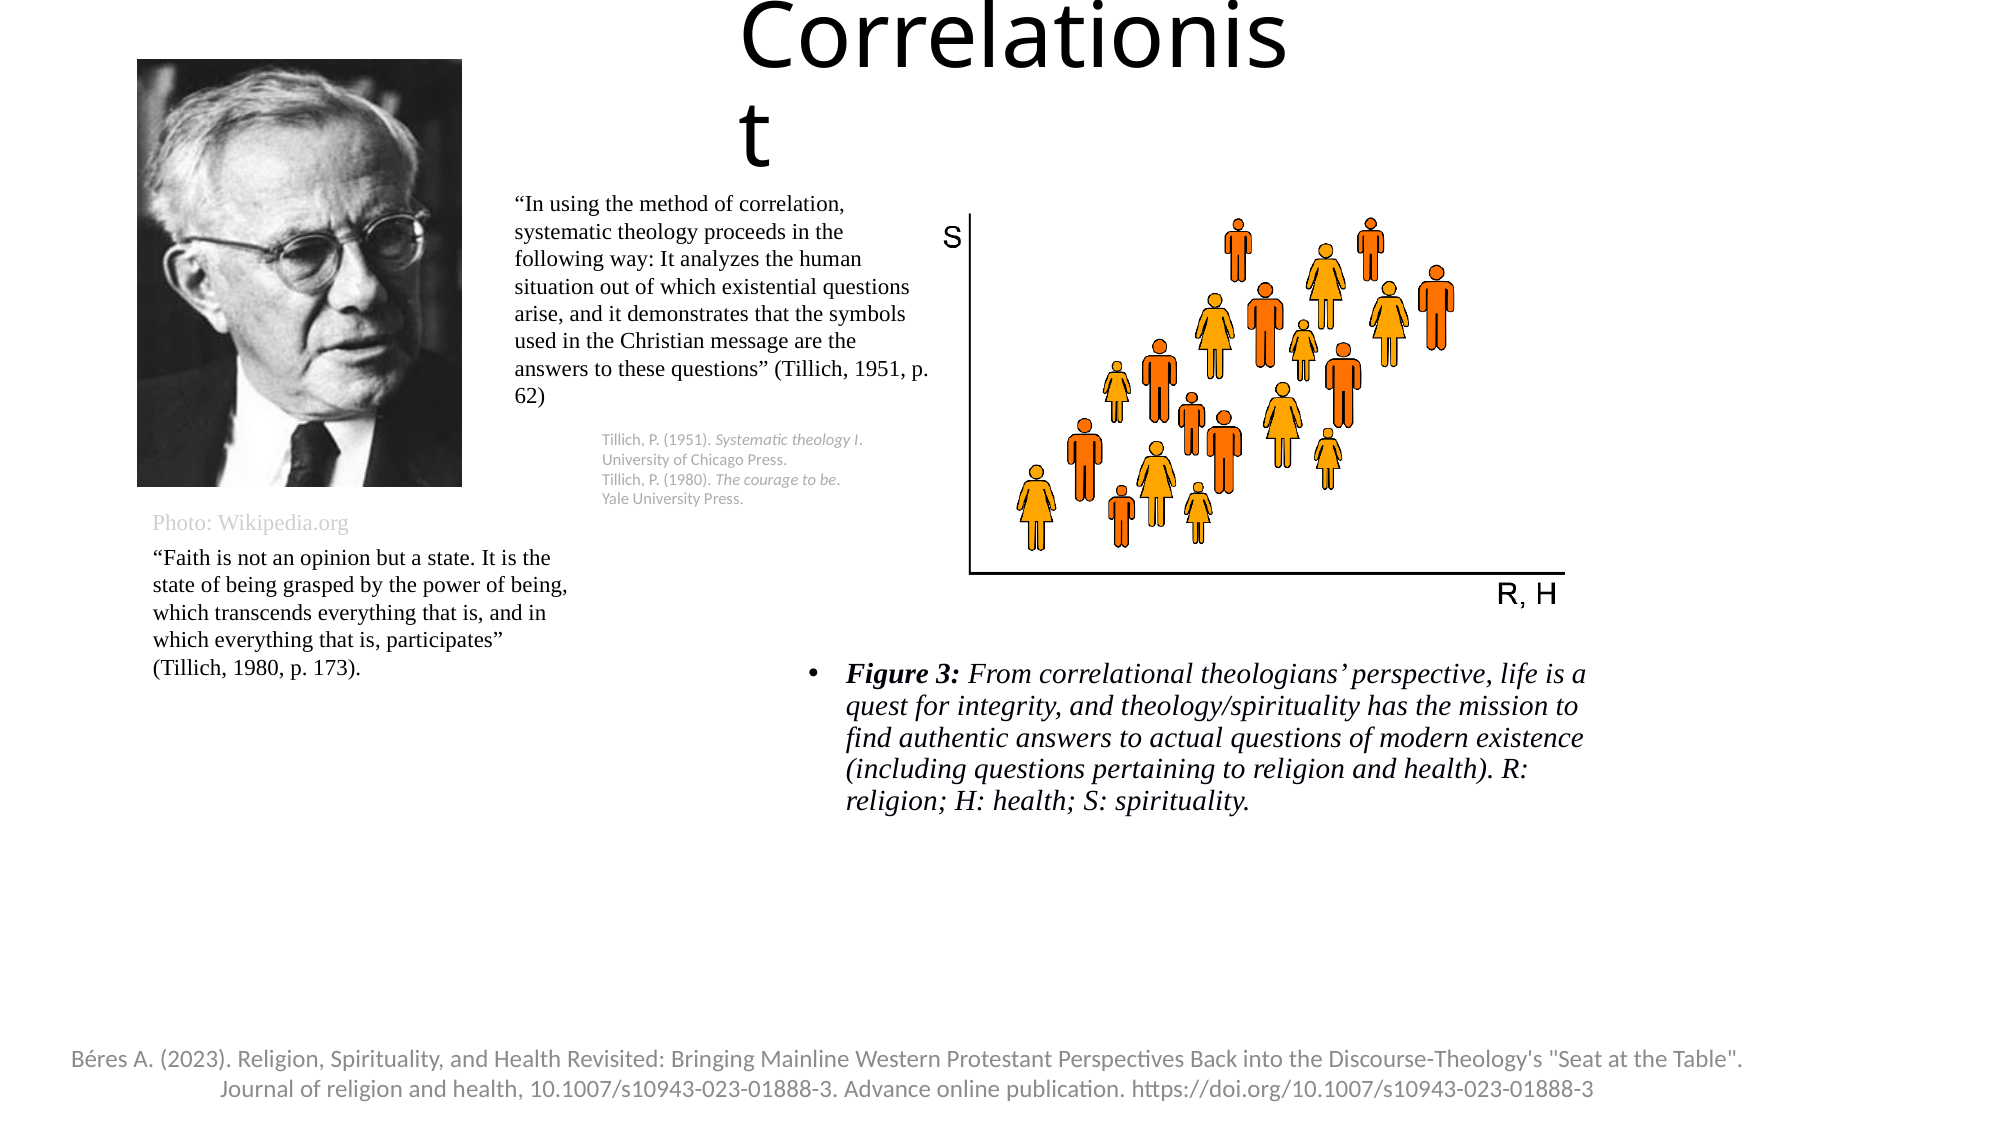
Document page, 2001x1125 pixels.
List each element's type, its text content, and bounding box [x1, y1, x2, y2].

picture [137, 59, 462, 487]
text_box Tillich, P. (1951). Systematic theology I. University of Chicago Press. Tillich, P. (1980). The courage to be. Yale University Press. [587, 421, 887, 516]
text_box Figure 3: From correlational theologians’ perspective, life is a quest for integrity, and theology/spirituality has the mission to find authentic answers to actual questions of modern existence (including questions pertaining to religion and health). R: religion; H: health; S: spirituality. [793, 651, 1617, 893]
title Correlationist [723, 0, 1310, 198]
picture [934, 209, 1574, 612]
text_box “Faith is not an opinion but a state. It is the state of being grasped by the power of being, which transcends everything that is, and in which everything that is, participates” (Tillich, 1980, p. 173). [138, 543, 588, 688]
text_box Photo: Wikipedia.org [137, 500, 588, 543]
text_box “In using the method of correlation, systematic theology proceeds in the following way: It analyzes the human situation out of which existential questions arise, and it demonstrates that the symbols used in the Christian message are the answers to these questions” (Tillich, 1951, p. 62) [499, 181, 950, 416]
text_box Béres A. (2023). Religion, Spirituality, and Health Revisited: Bringing Mainline Western Protestant Perspectives Back into the Discourse-Theology's "Seat at the Table". Journal of religion and health, 10.1007/s10943-023-01888-3. Advance online publication. https://doi.org/10.1007/s10943-023-01888-3​ [34, 1042, 1784, 1103]
